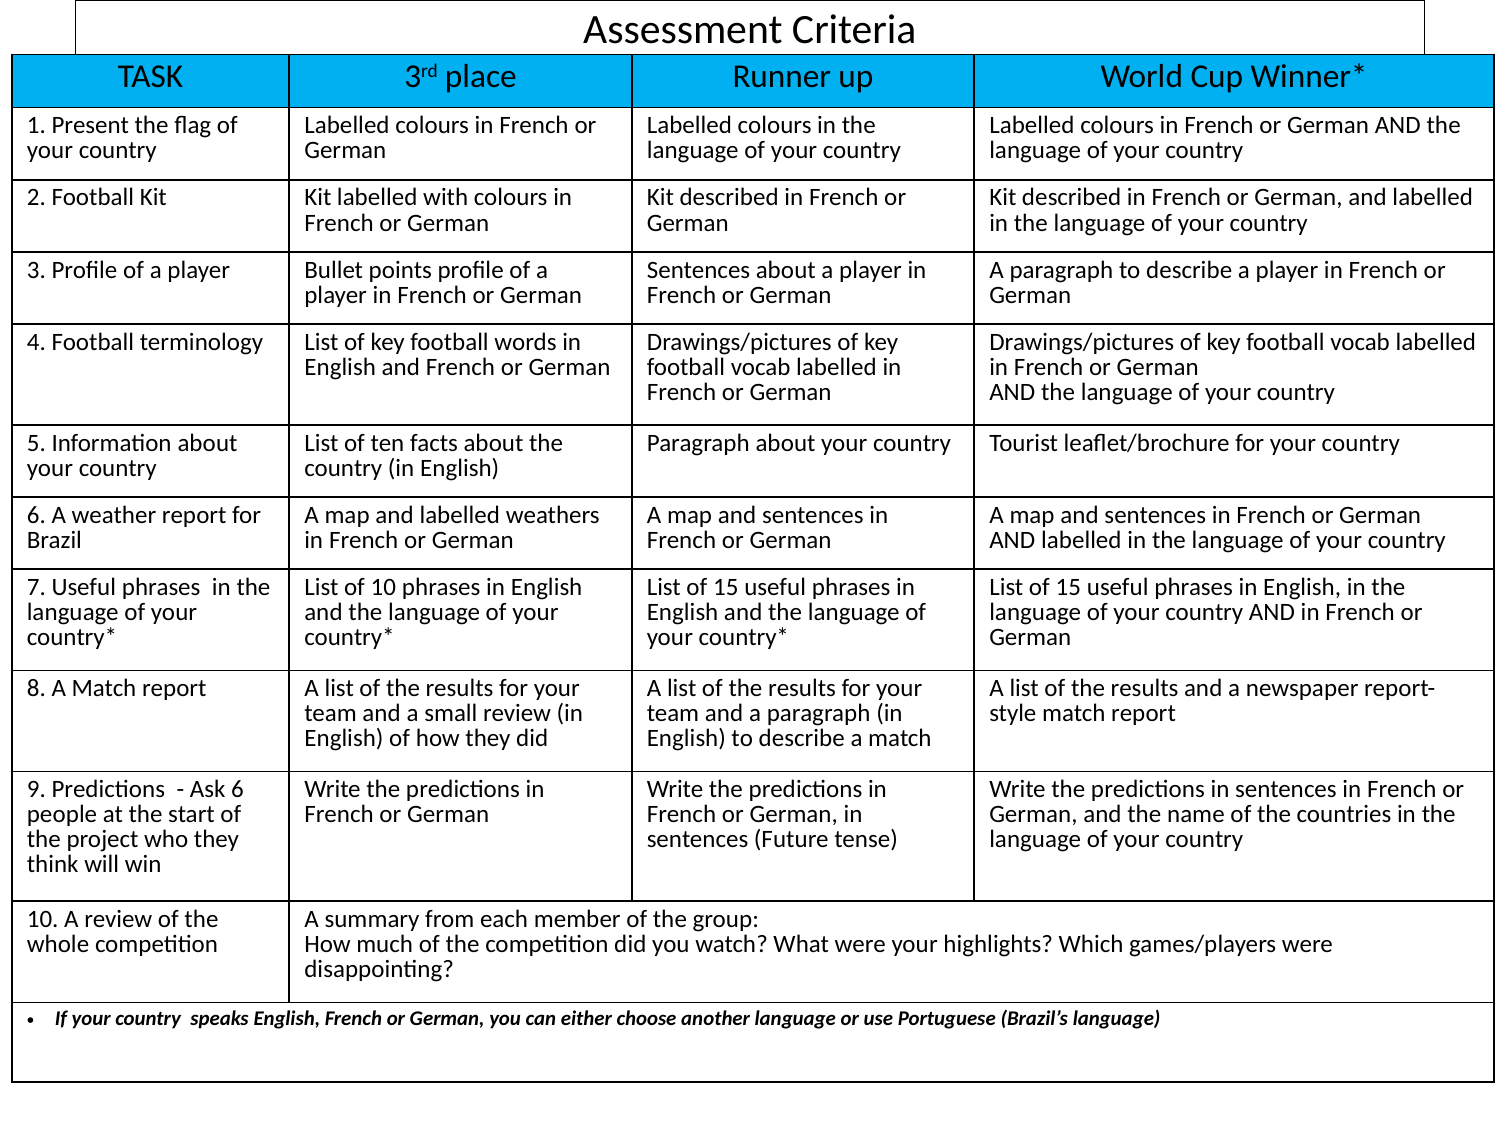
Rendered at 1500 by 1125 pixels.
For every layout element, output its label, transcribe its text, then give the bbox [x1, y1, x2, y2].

table_cell 1. Present the flag of your country [13, 108, 288, 179]
table_cell 7. Useful phrases in the language of your country* [13, 570, 288, 670]
table_cell 10. A review of the whole competition [13, 902, 288, 1002]
table_cell 5. Information about your country [13, 426, 288, 496]
table_header Runner up [633, 55, 973, 107]
table_cell If your country speaks English, French or German, you can either choose another language or use Portuguese (Brazil’s language) [13, 1003, 1493, 1081]
table_cell 9. Predictions - Ask 6 people at the start of the project who they think will win [13, 772, 288, 900]
table_cell Kit described in French or German [633, 181, 973, 251]
table_cell A list of the results and a newspaper report-style match report [975, 671, 1493, 771]
table_cell 8. A Match report [13, 671, 288, 771]
table_cell List of key football words in English and French or German [290, 325, 631, 424]
table_cell A list of the results for your team and a paragraph (in English) to describe a match [633, 671, 973, 771]
table_cell A map and sentences in French or German AND labelled in the language of your country [975, 498, 1493, 568]
table_cell List of ten facts about the country (in English) [290, 426, 631, 496]
title Assessment Criteria [75, 0, 1425, 54]
table_cell Tourist leaflet/brochure for your country [975, 426, 1493, 496]
table_cell Sentences about a player in French or German [633, 253, 973, 323]
table_cell List of 10 phrases in English and the language of your country* [290, 570, 631, 670]
table_cell Write the predictions in French or German, in sentences (Future tense) [633, 772, 973, 900]
table_cell 6. A weather report for Brazil [13, 498, 288, 568]
table_header TASK [13, 55, 288, 107]
table_cell 2. Football Kit [13, 181, 288, 251]
table_cell Labelled colours in French or German AND the language of your country [975, 108, 1493, 179]
table_header World Cup Winner* [975, 55, 1493, 107]
table_cell Write the predictions in French or German [290, 772, 631, 900]
table_cell Kit labelled with colours in French or German [290, 181, 631, 251]
table_cell A map and sentences in French or German [633, 498, 973, 568]
table_cell A paragraph to describe a player in French or German [975, 253, 1493, 323]
table_cell List of 15 useful phrases in English and the language of your country* [633, 570, 973, 670]
table_cell Bullet points profile of a player in French or German [290, 253, 631, 323]
table_cell Kit described in French or German, and labelled in the language of your country [975, 181, 1493, 251]
table_cell Drawings/pictures of key football vocab labelled in French or German [633, 325, 973, 424]
table_cell Paragraph about your country [633, 426, 973, 496]
table_cell 4. Football terminology [13, 325, 288, 424]
table_cell Labelled colours in French or German [290, 108, 631, 179]
table_cell Drawings/pictures of key football vocab labelled in French or German AND the language of your country [975, 325, 1493, 424]
table_cell A summary from each member of the group: How much of the competition did you watch? What were your highlights? Which games/players were disappointing? [290, 902, 1493, 1002]
table_cell List of 15 useful phrases in English, in the language of your country AND in French or German [975, 570, 1493, 670]
table_cell 3. Profile of a player [13, 253, 288, 323]
table_cell A map and labelled weathers in French or German [290, 498, 631, 568]
table_header 3rd place [290, 55, 631, 107]
table_cell Write the predictions in sentences in French or German, and the name of the countries in the language of your country [975, 772, 1493, 900]
table_cell Labelled colours in the language of your country [633, 108, 973, 179]
table_cell A list of the results for your team and a small review (in English) of how they did [290, 671, 631, 771]
